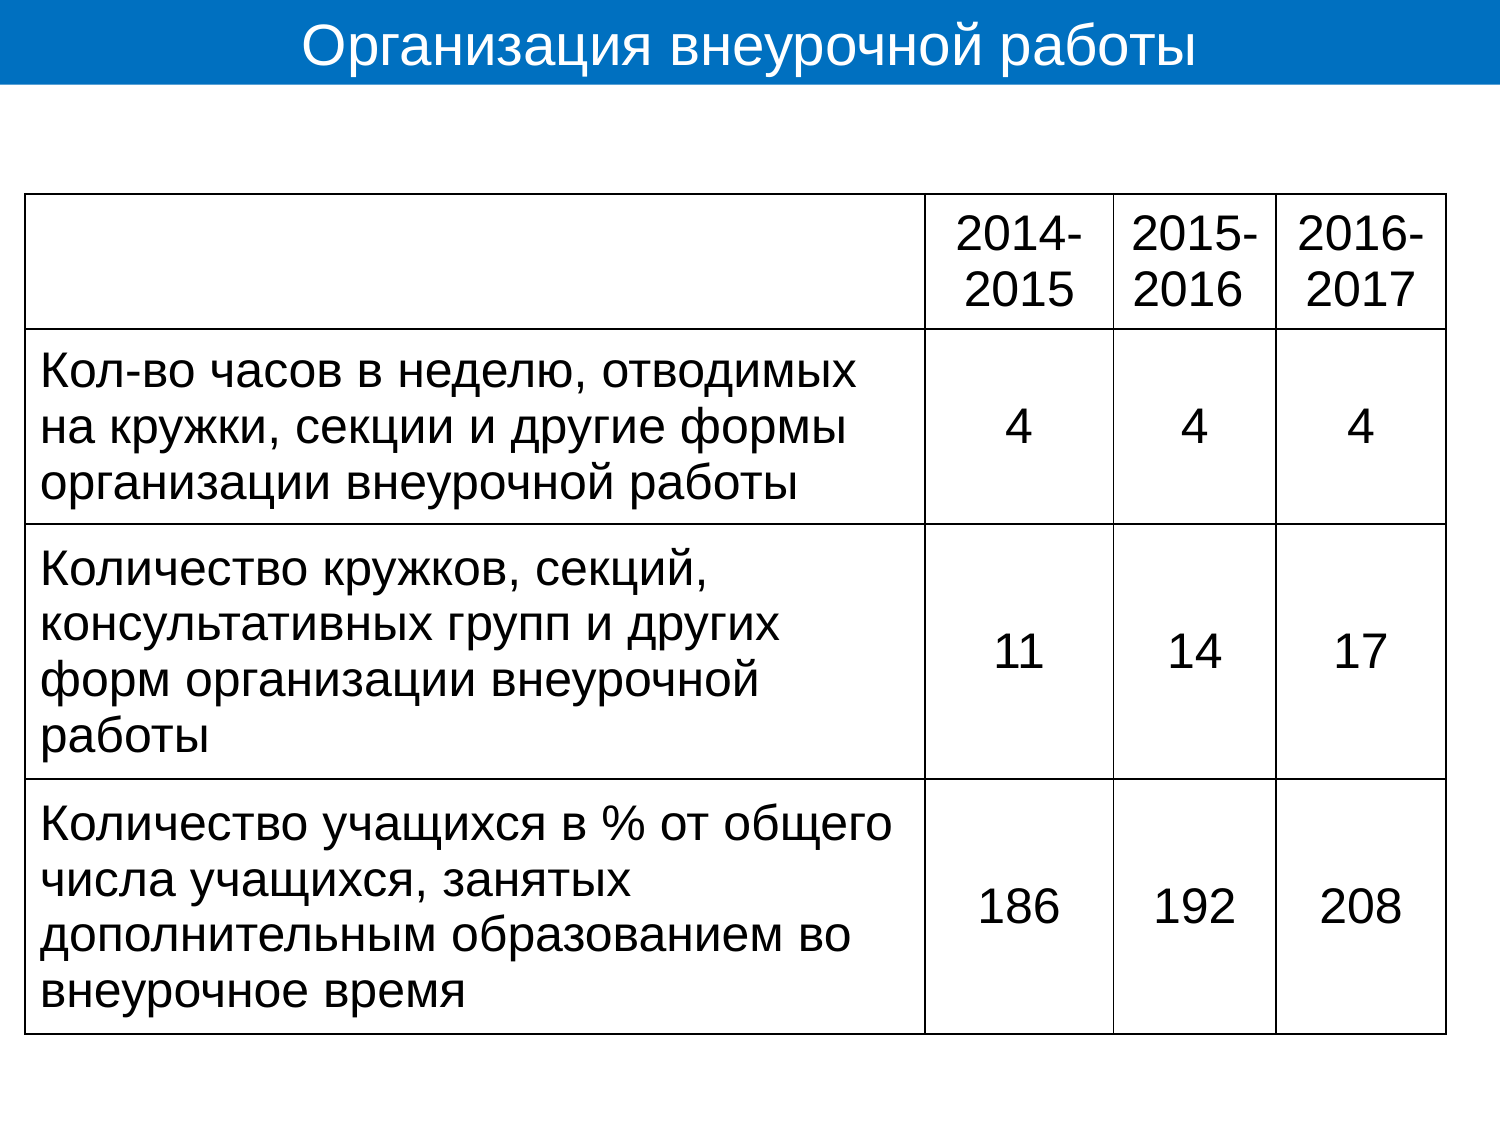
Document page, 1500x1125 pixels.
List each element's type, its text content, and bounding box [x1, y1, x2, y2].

table_cell 4 [1114, 330, 1275, 523]
table_header 2014-2015 [926, 195, 1113, 328]
table_cell Количество учащихся в % от общего числа учащихся, занятых дополнительным образованием во внеурочное время [26, 780, 924, 1033]
table_header 2015-2016 [1114, 195, 1275, 328]
table_cell Кол-во часов в неделю, отводимых на кружки, секции и другие формы организации внеурочной работы [26, 330, 924, 523]
text_box Организация внеурочной работы [0, 0, 1500, 85]
table_cell 186 [926, 780, 1113, 1033]
table_cell 17 [1277, 525, 1445, 778]
table_header [26, 195, 924, 328]
table_cell 14 [1114, 525, 1275, 778]
table_cell 4 [926, 330, 1113, 523]
table_cell Количество кружков, секций, консультативных групп и других форм организации внеурочной работы [26, 525, 924, 778]
table_cell 4 [1277, 330, 1445, 523]
table_cell 192 [1114, 780, 1275, 1033]
table_cell 208 [1277, 780, 1445, 1033]
table_header 2016-2017 [1277, 195, 1445, 328]
table_cell 11 [926, 525, 1113, 778]
